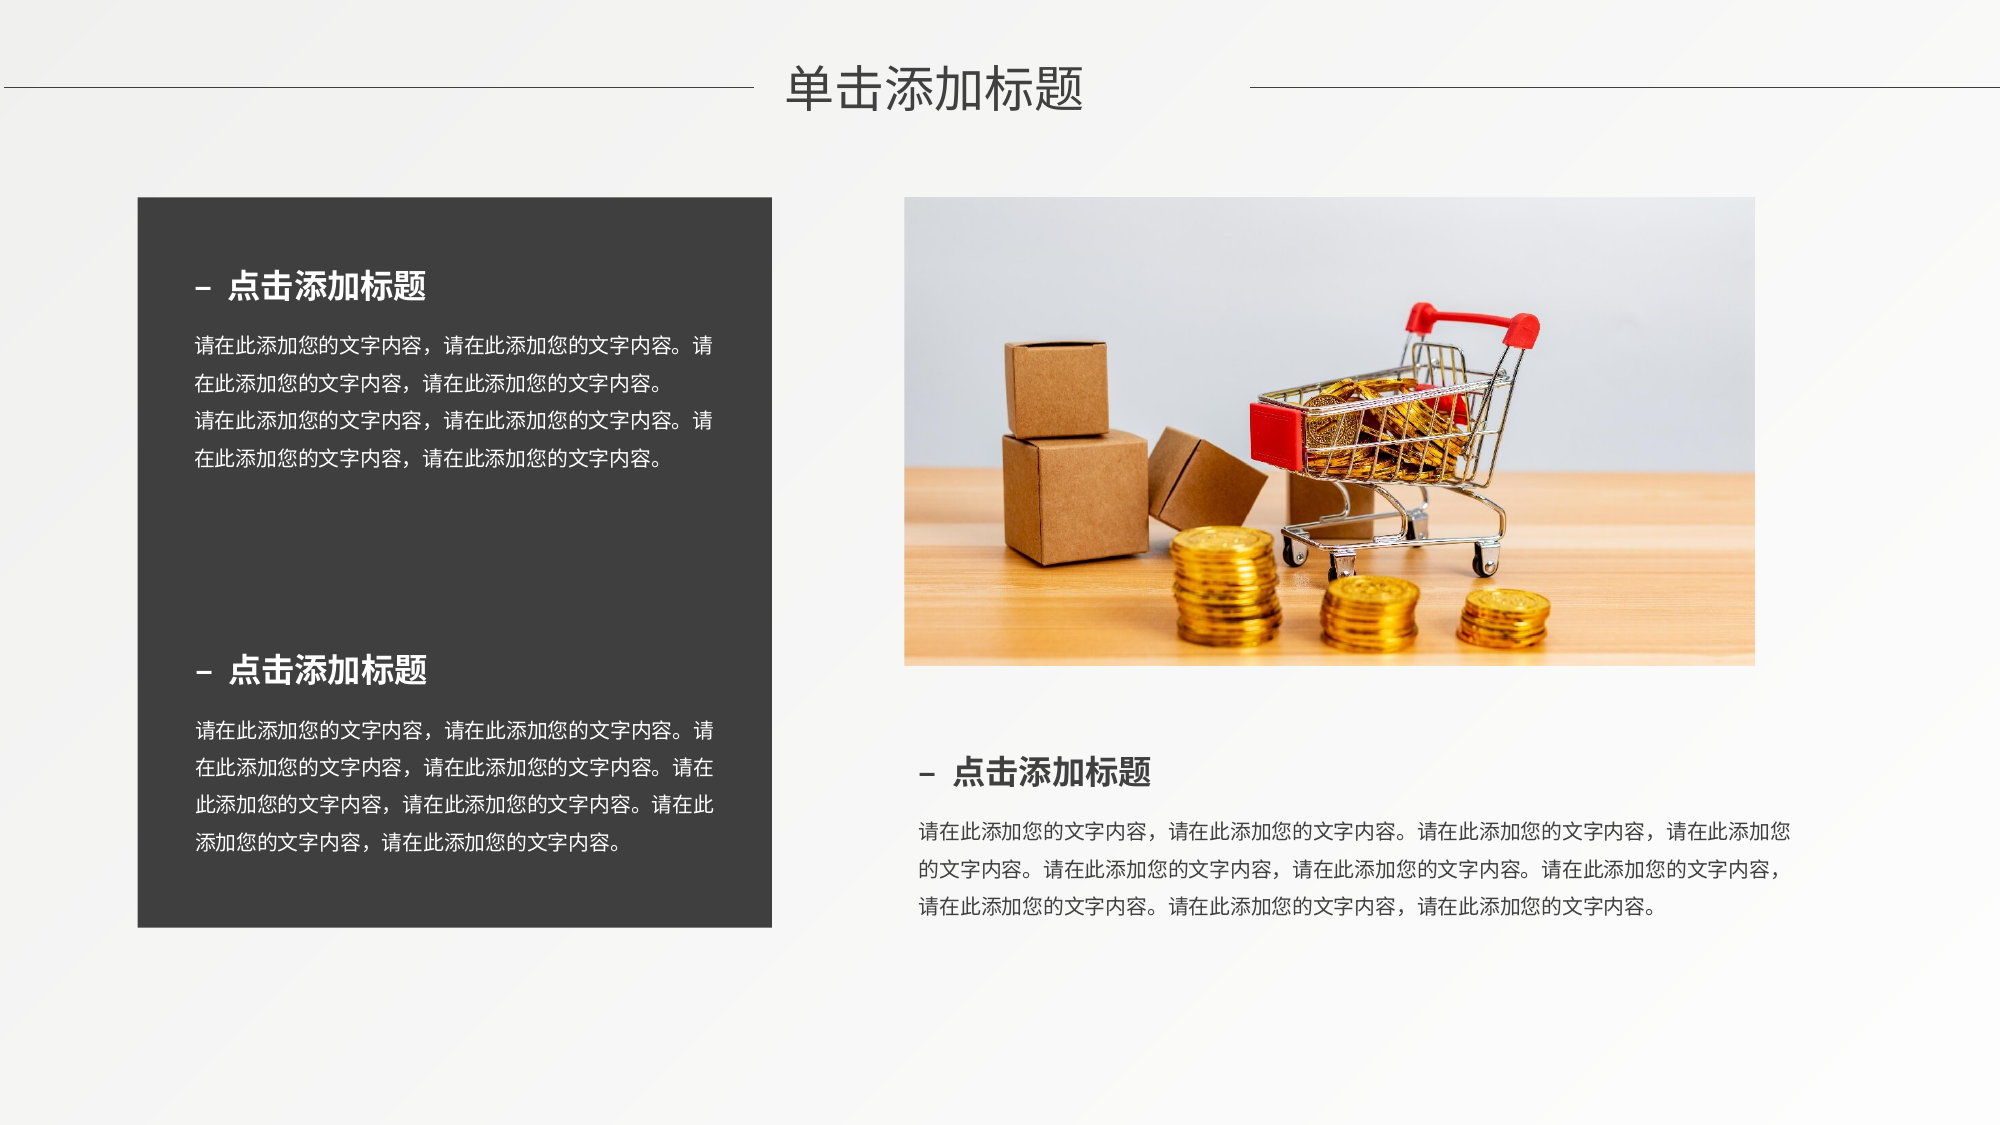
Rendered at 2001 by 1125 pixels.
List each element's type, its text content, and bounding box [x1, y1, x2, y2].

picture [904, 197, 1755, 666]
text_box 请在此添加您的文字内容，请在此添加您的文字内容。请在此添加您的文字内容，请在此添加您的文字内容。 请在此添加您的文字内容，请在此添加您的文字内容。请在此添加您的文字内容，请在此添加您的文字内容。 [179, 313, 730, 478]
text_box 请在此添加您的文字内容，请在此添加您的文字内容。请在此添加您的文字内容，请在此添加您的文字内容。请在此添加您的文字内容，请在此添加您的文字内容。请在此添加您的文字内容，请在此添加您的文字内容。 [180, 697, 731, 862]
text_box – 点击添加标题 [904, 735, 1392, 799]
text_box [137, 196, 773, 929]
text_box 请在此添加您的文字内容，请在此添加您的文字内容。请在此添加您的文字内容，请在此添加您的文字内容。请在此添加您的文字内容，请在此添加您的文字内容。请在此添加您的文字内容，请在此添加您的文字内容。请在此添加您的文字内容，请在此添加您的文字内容。 [904, 799, 1807, 927]
text_box 单击添加标题 [769, 49, 1231, 125]
text_box – 点击添加标题 [180, 634, 668, 697]
text_box – 点击添加标题 [179, 249, 667, 313]
